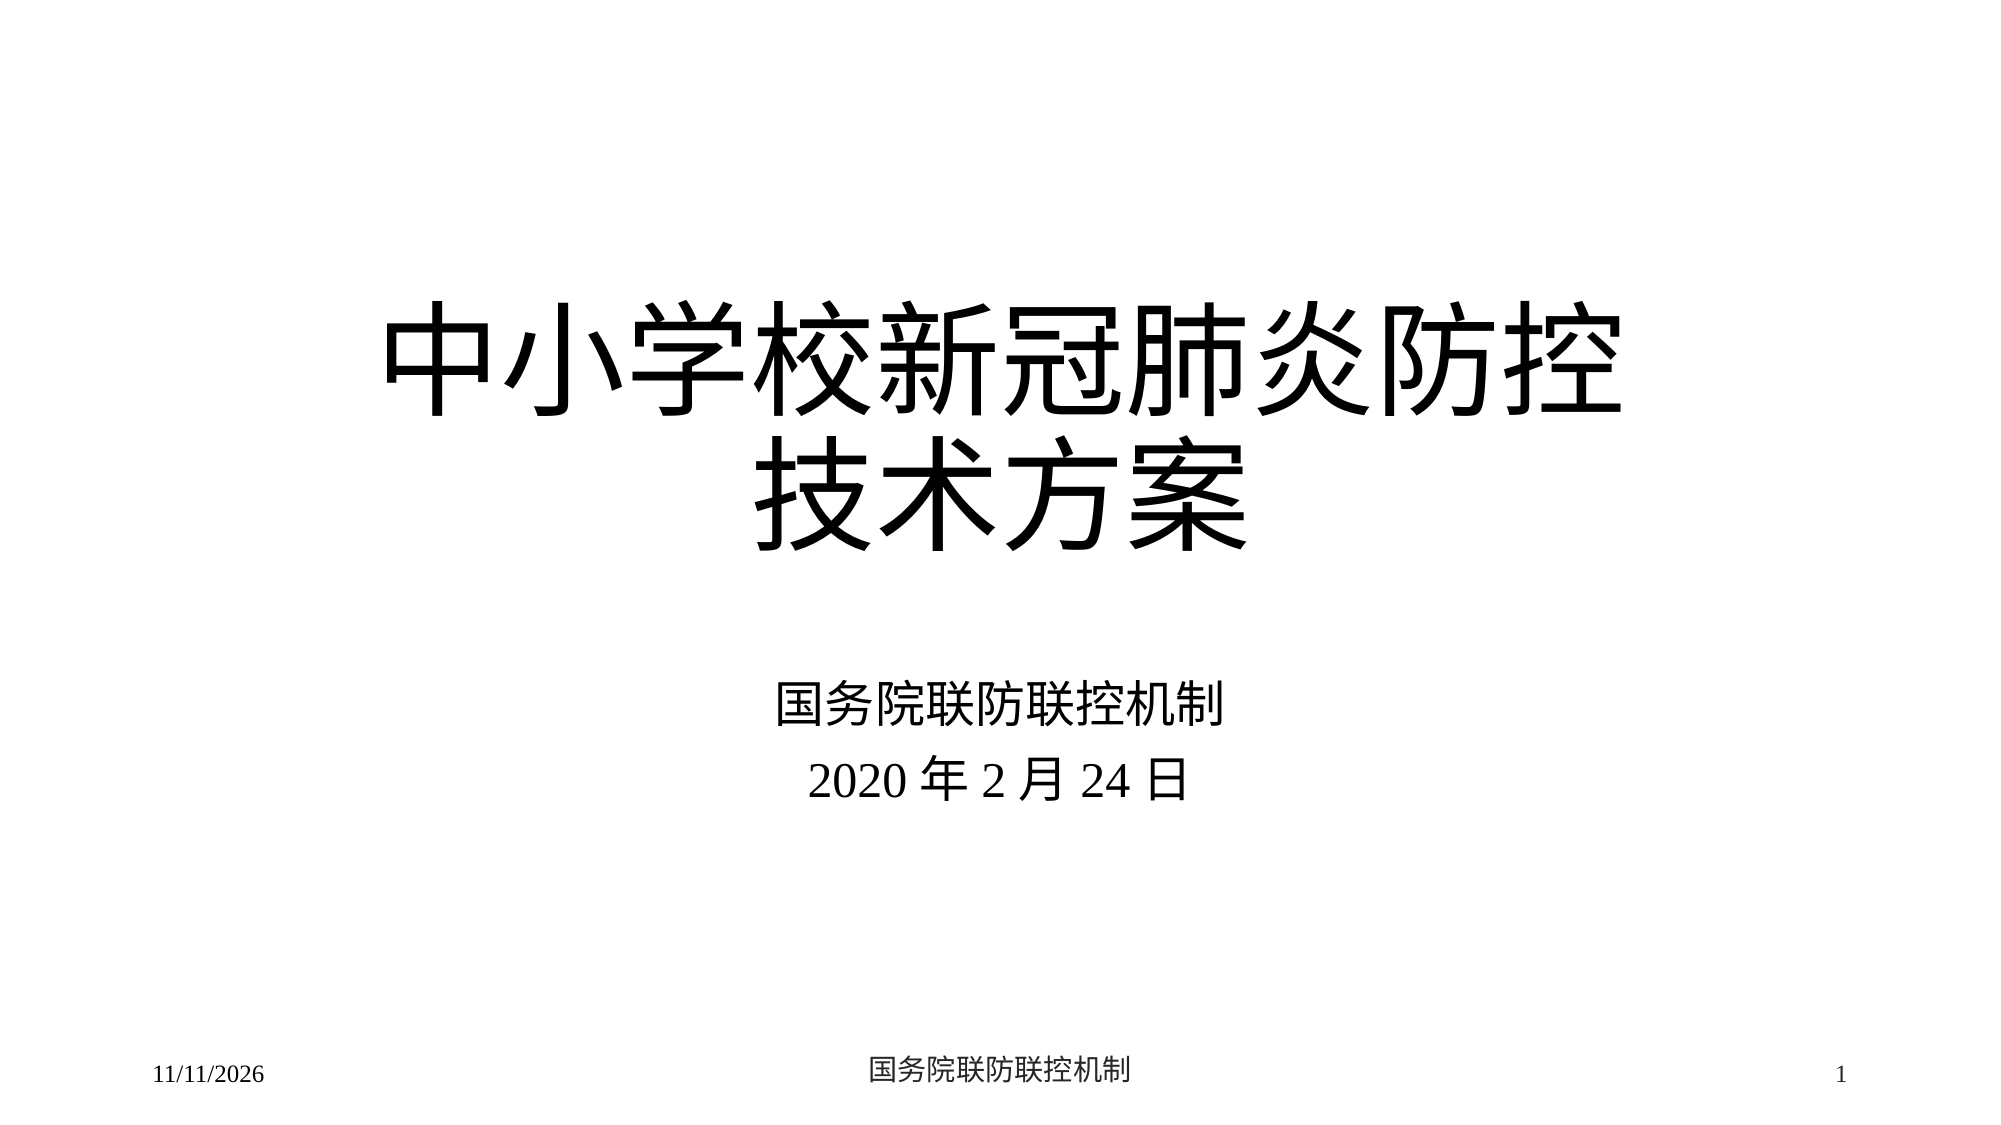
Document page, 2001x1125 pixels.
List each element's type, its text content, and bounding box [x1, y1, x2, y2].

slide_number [137, 1042, 588, 1103]
slide_number 1 [1412, 1042, 1863, 1103]
footer 国务院联防联控机制 [662, 1042, 1338, 1103]
subtitle 国务院联防联控机制 2020年2月24日 [249, 590, 1750, 863]
title 中小学校新冠肺炎防控 技术方案 [249, 184, 1750, 576]
